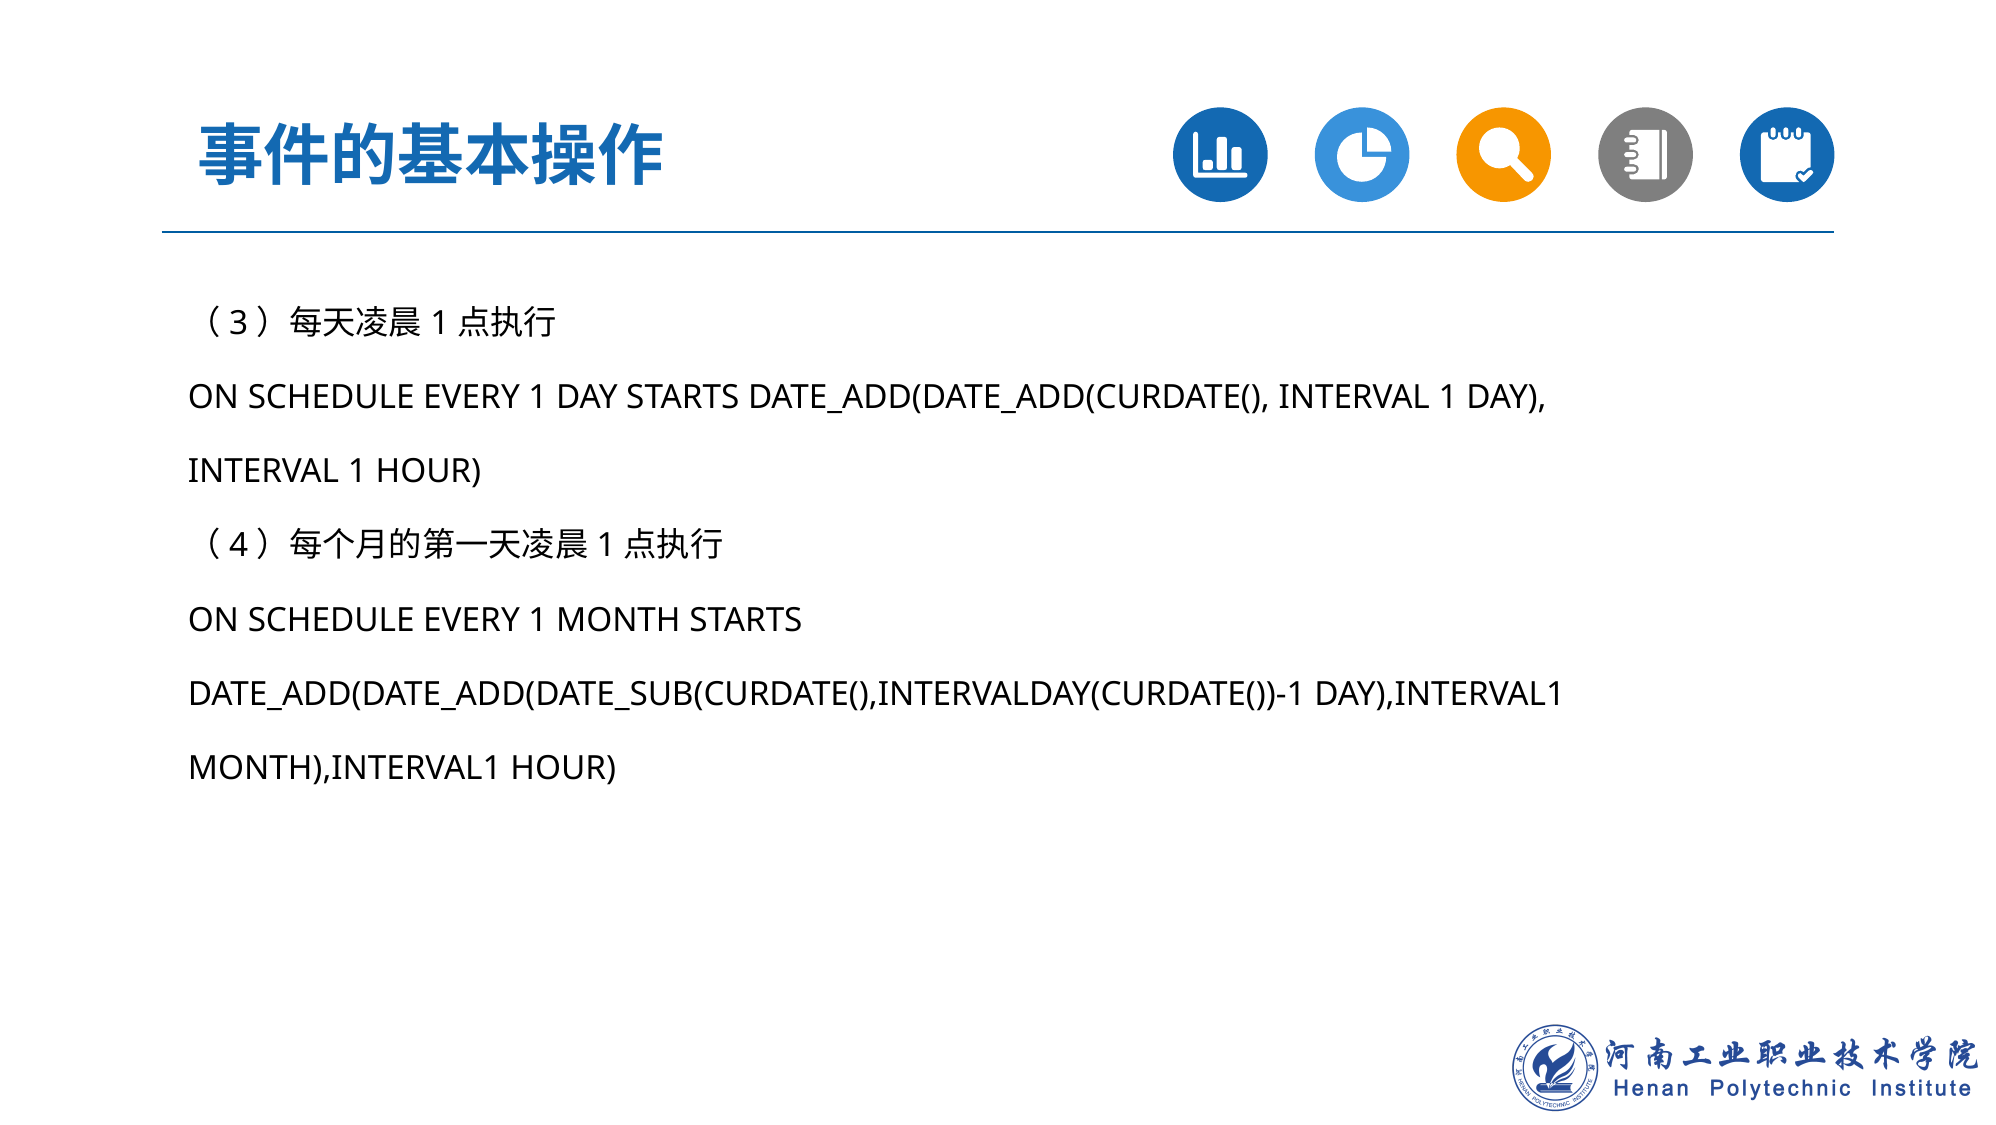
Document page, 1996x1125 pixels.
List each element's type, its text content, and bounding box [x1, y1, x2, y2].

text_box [1598, 107, 1694, 203]
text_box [1314, 107, 1410, 203]
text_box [1739, 107, 1835, 203]
text_box （3）每天凌晨1点执行 ON SCHEDULE EVERY 1 DAY STARTS DATE_ADD(DATE_ADD(CURDATE(), INTERVAL 1 DAY), INTERVAL 1 HOUR) （4）每个月的第一天凌晨1点执行 ON SCHEDULE EVERY 1 MONTH STARTS DATE_ADD(DATE_ADD(DATE_SUB(CURDATE(),INTERVALDAY(CURDATE())-1 DAY),INTERVAL1 MONTH),INTERVAL1 HOUR) [167, 246, 1668, 851]
picture [1493, 1020, 1984, 1118]
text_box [1172, 107, 1268, 203]
text_box 事件的基本操作 [110, 93, 752, 203]
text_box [1456, 107, 1552, 203]
